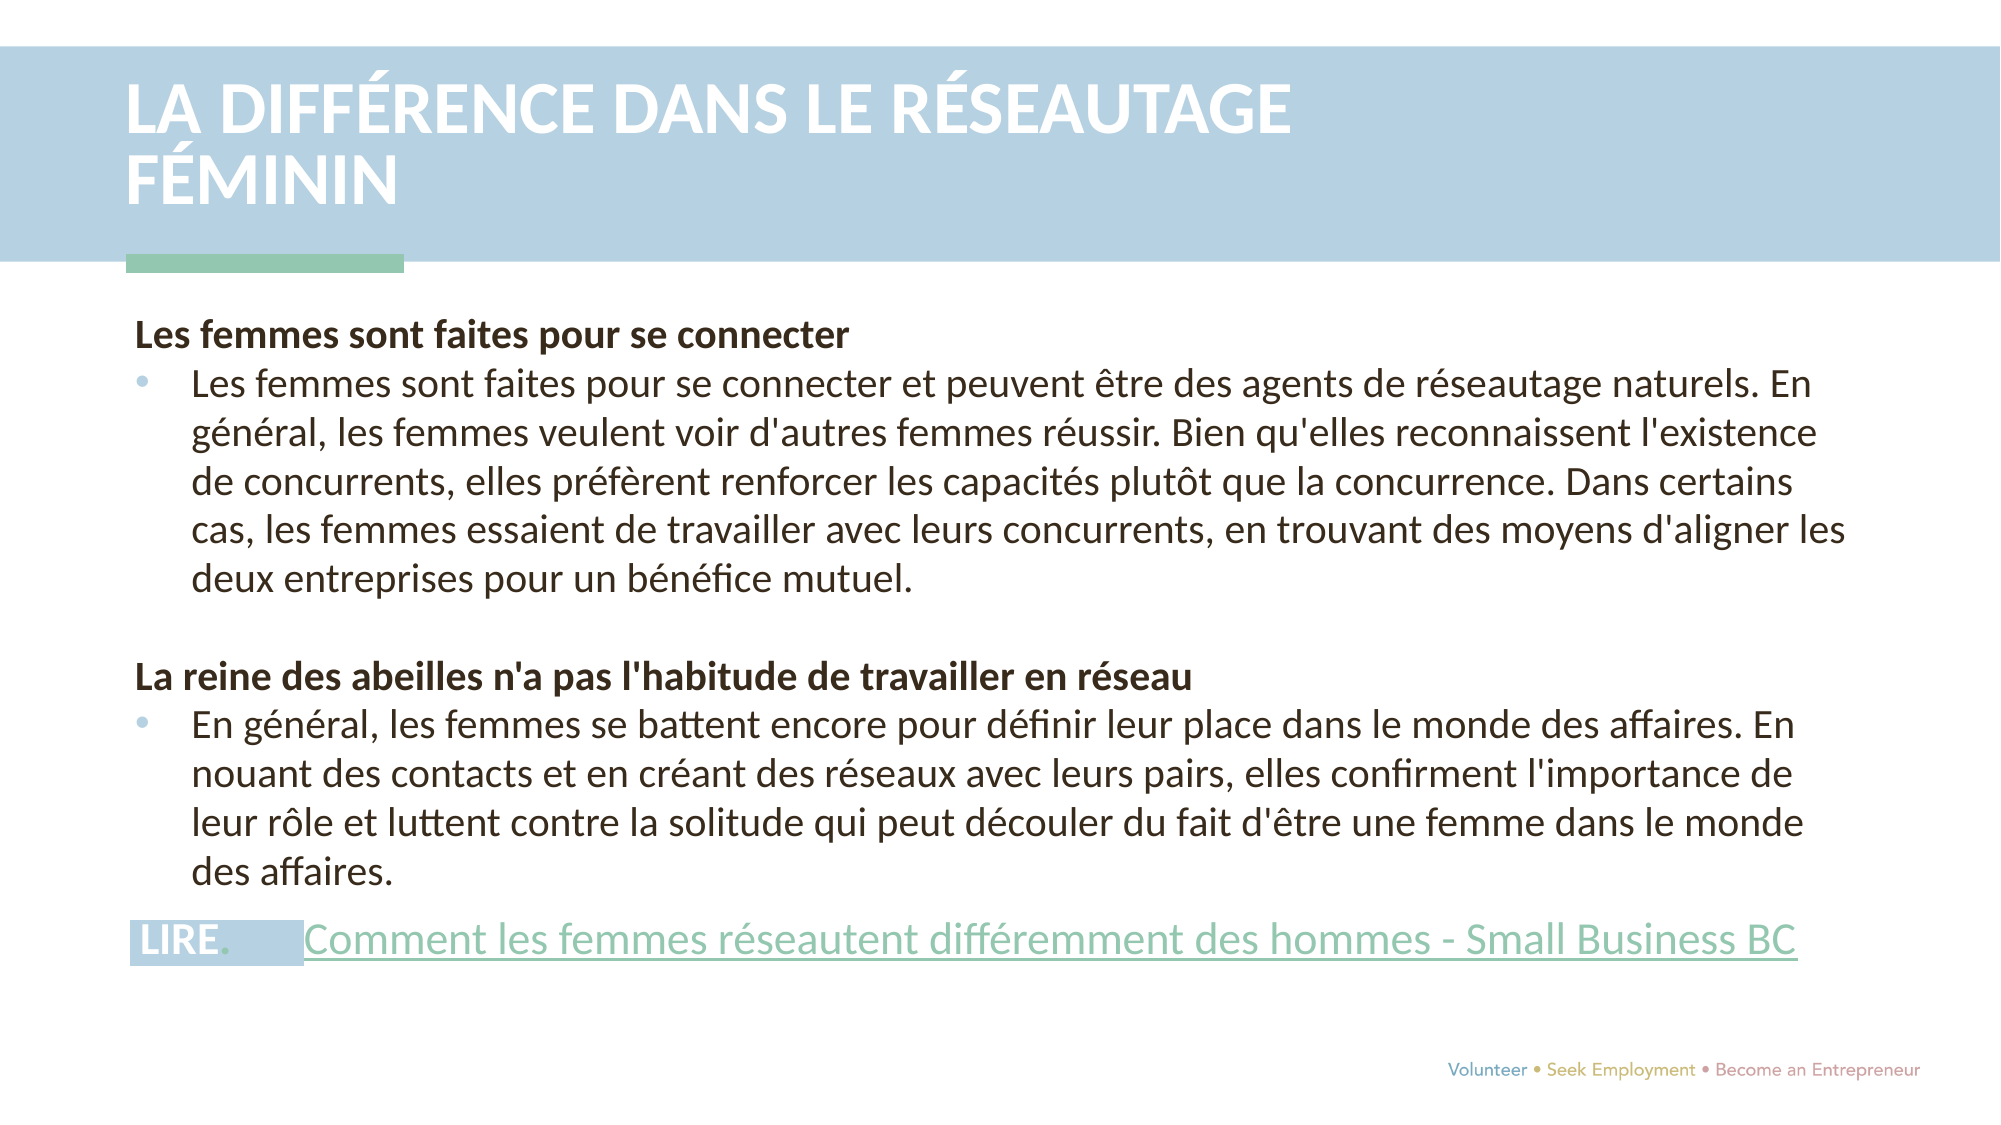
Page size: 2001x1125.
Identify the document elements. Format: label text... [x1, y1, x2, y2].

picture [1418, 1046, 1971, 1103]
text_box LIRE. Comment les femmes réseautent différemment des hommes - Small Business BC [115, 907, 1945, 1033]
list Les femmes sont faites pour se connecter Les femmes sont faites pour se connecter et peuvent être des agents de réseautage naturels. En général, les femmes veulent voir d'autres femmes réussir. Bien qu'elles reconnaissent l'existence de concurrents, elles préfèrent renforcer les capacités plutôt que la concurrence. Dans certains cas, les femmes essaient de travailler avec leurs concurrents, en trouvant des moyens d'aligner les deux entreprises pour un bénéfice mutuel. La reine des abeilles n'a pas l'habitude de travailler en réseau En général, les femmes se battent encore pour définir leur place dans le monde des affaires. En nouant des contacts et en créant des réseaux avec leurs pairs, elles confirment l'importance de leur rôle et luttent contre la solitude qui peut découler du fait d'être une femme dans le monde des affaires. [120, 300, 1880, 881]
list LA DIFFÉRENCE DANS LE RÉSEAUTAGE FÉMININ [110, 124, 1469, 245]
